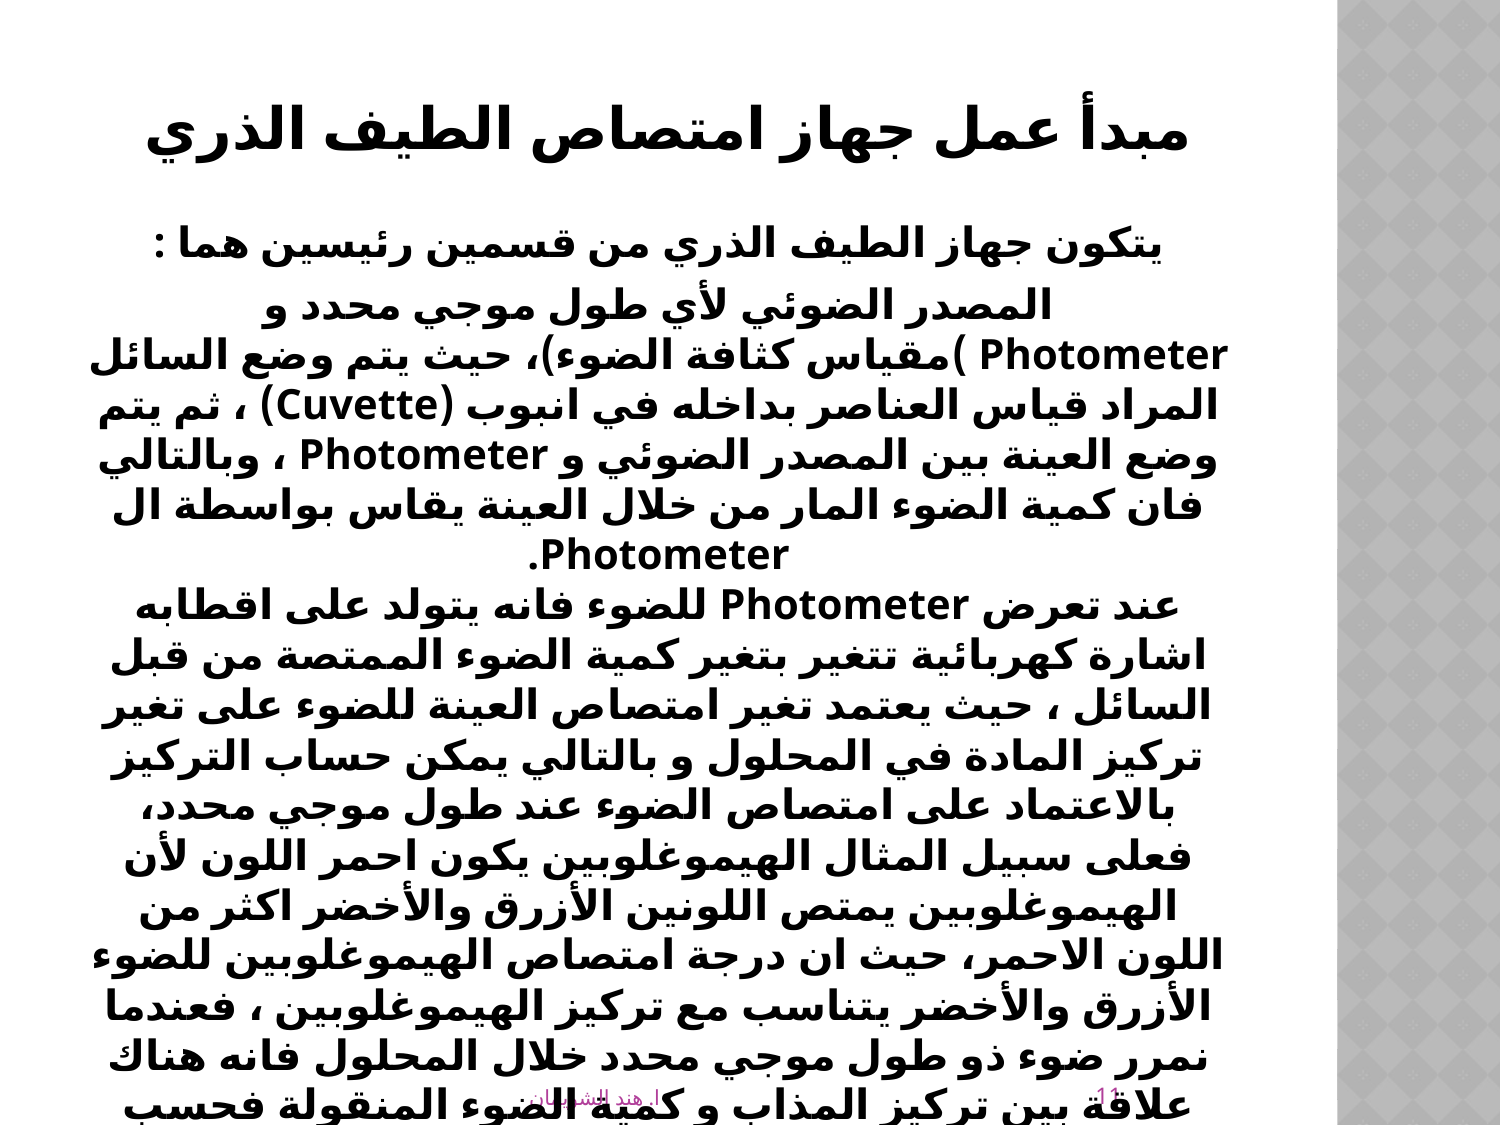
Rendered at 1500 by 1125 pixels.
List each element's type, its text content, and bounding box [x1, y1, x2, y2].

list يتكون جهاز الطيف الذري من قسمين رئيسين هما : المصدر الضوئي لأي طول موجي محدد و Photometer )مقياس كثافة الضوء)، حيث يتم وضع السائل المراد قياس العناصر بداخله في انبوب (Cuvette) ، ثم يتم وضع العينة بين المصدر الضوئي و Photometer ، وبالتالي فان كمية الضوء المار من خلال العينة يقاس بواسطة ال Photometer. عند تعرض Photometer للضوء فانه يتولد على اقطابه اشارة كهربائية تتغير بتغير كمية الضوء الممتصة من قبل السائل ، حيث يعتمد تغير امتصاص العينة للضوء على تغير تركيز المادة في المحلول و بالتالي يمكن حساب التركيز بالاعتماد على امتصاص الضوء عند طول موجي محدد، فعلى سبيل المثال الهيموغلوبين يكون احمر اللون لأن الهيموغلوبين يمتص اللونين الأزرق والأخضر اكثر من اللون الاحمر، حيث ان درجة امتصاص الهيموغلوبين للضوء الأزرق والأخضر يتناسب مع تركيز الهيموغلوبين ، فعندما نمرر ضوء ذو طول موجي محدد خلال المحلول فانه هناك علاقة بين تركيز المذاب و كمية الضوء المنقولة فحسب قانون Beer's Law) :( [64, 208, 1253, 1004]
slide_number 11 [1025, 1075, 1122, 1113]
title مبدأ عمل جهاز امتصاص الطيف الذري [75, 52, 1263, 161]
footer ا. هند الشويمان [75, 1075, 675, 1114]
